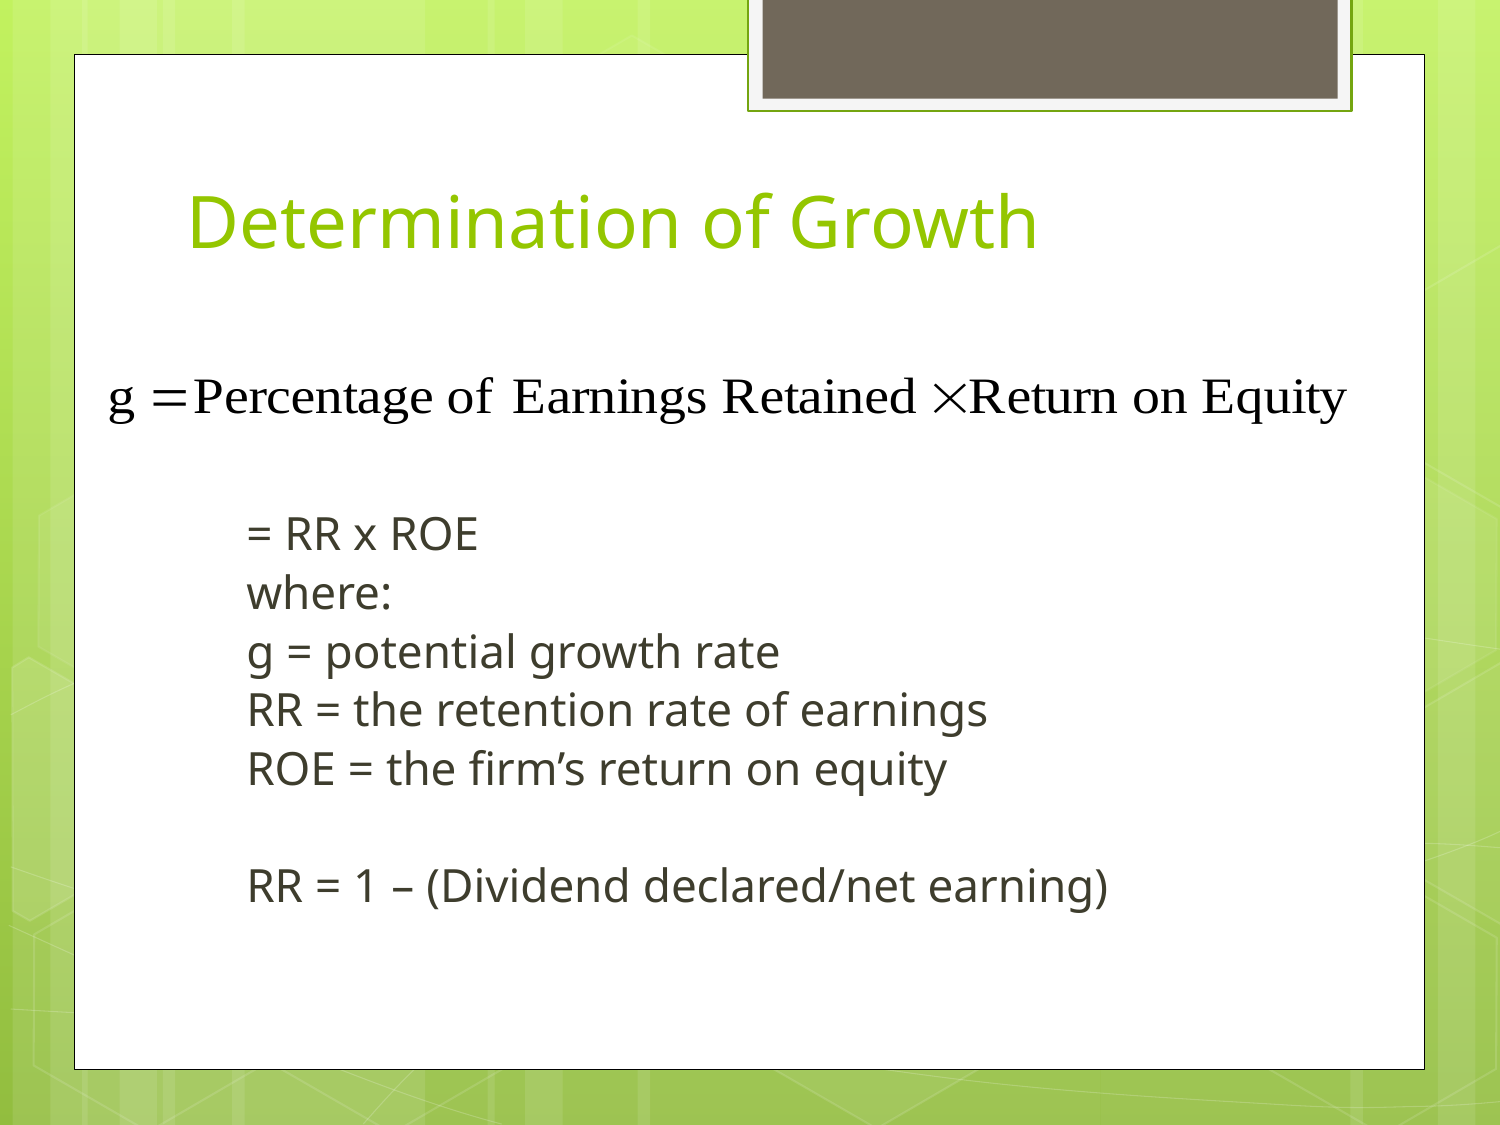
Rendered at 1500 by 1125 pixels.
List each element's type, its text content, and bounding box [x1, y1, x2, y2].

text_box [99, 366, 1361, 435]
list = RR x ROE where: g = potential growth rate RR = the retention rate of earnings ROE = the firm’s return on equity RR = 1 – (Dividend declared/net earning) [171, 443, 1283, 957]
title Determination of Growth [171, 168, 1324, 271]
